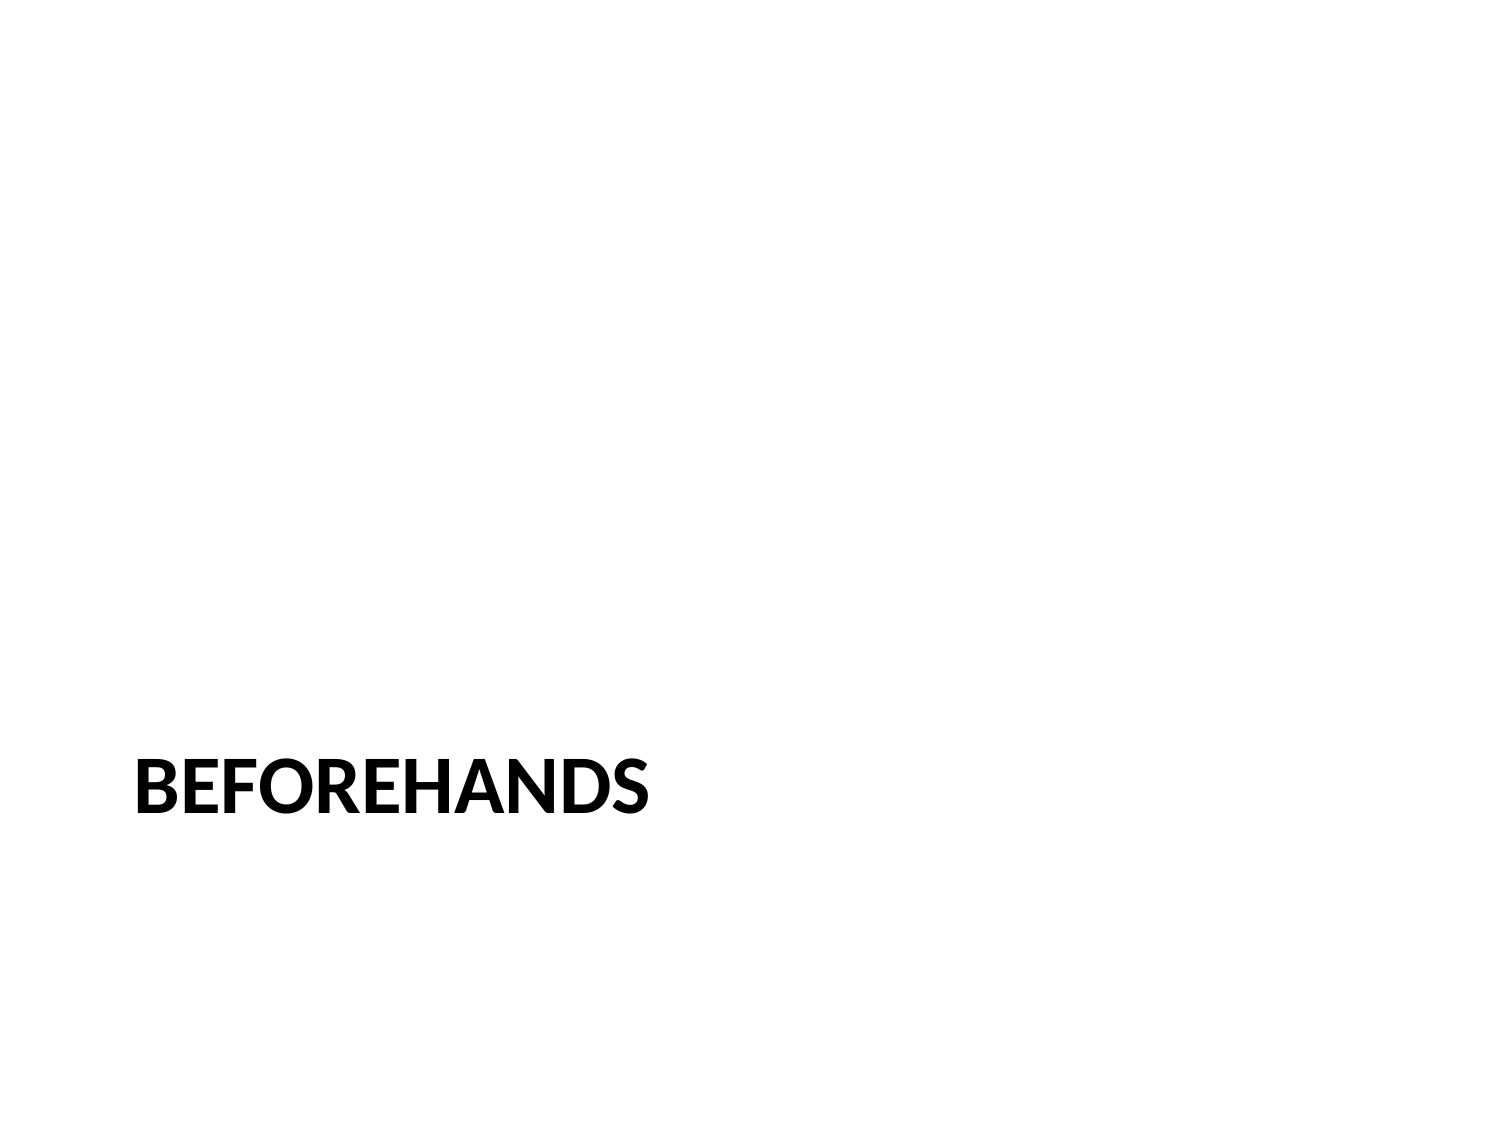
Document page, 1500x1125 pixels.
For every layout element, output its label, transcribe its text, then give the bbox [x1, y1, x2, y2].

title Beforehands [118, 722, 1394, 947]
